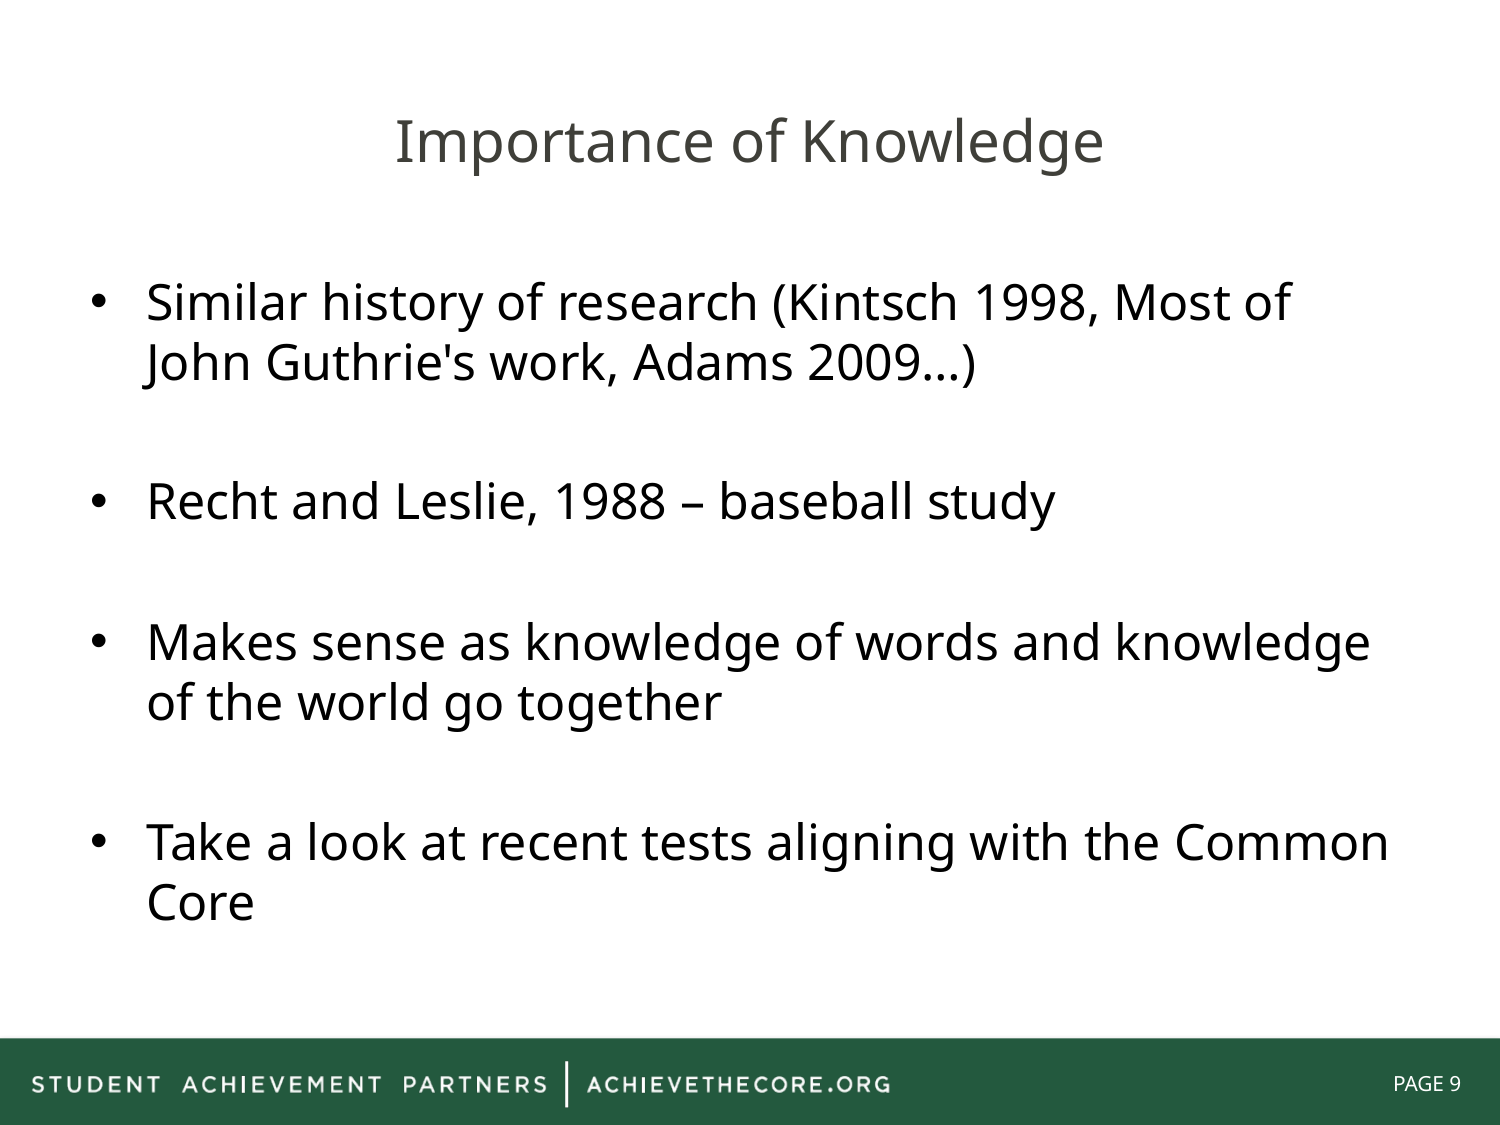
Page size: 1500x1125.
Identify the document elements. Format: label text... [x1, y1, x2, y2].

title Importance of Knowledge [75, 45, 1425, 233]
list Similar history of research (Kintsch 1998, Most of John Guthrie's work, Adams 2009…) Recht and Leslie, 1988 – baseball study Makes sense as knowledge of words and knowledge of the world go together Take a look at recent tests aligning with the Common Core [75, 262, 1425, 1005]
